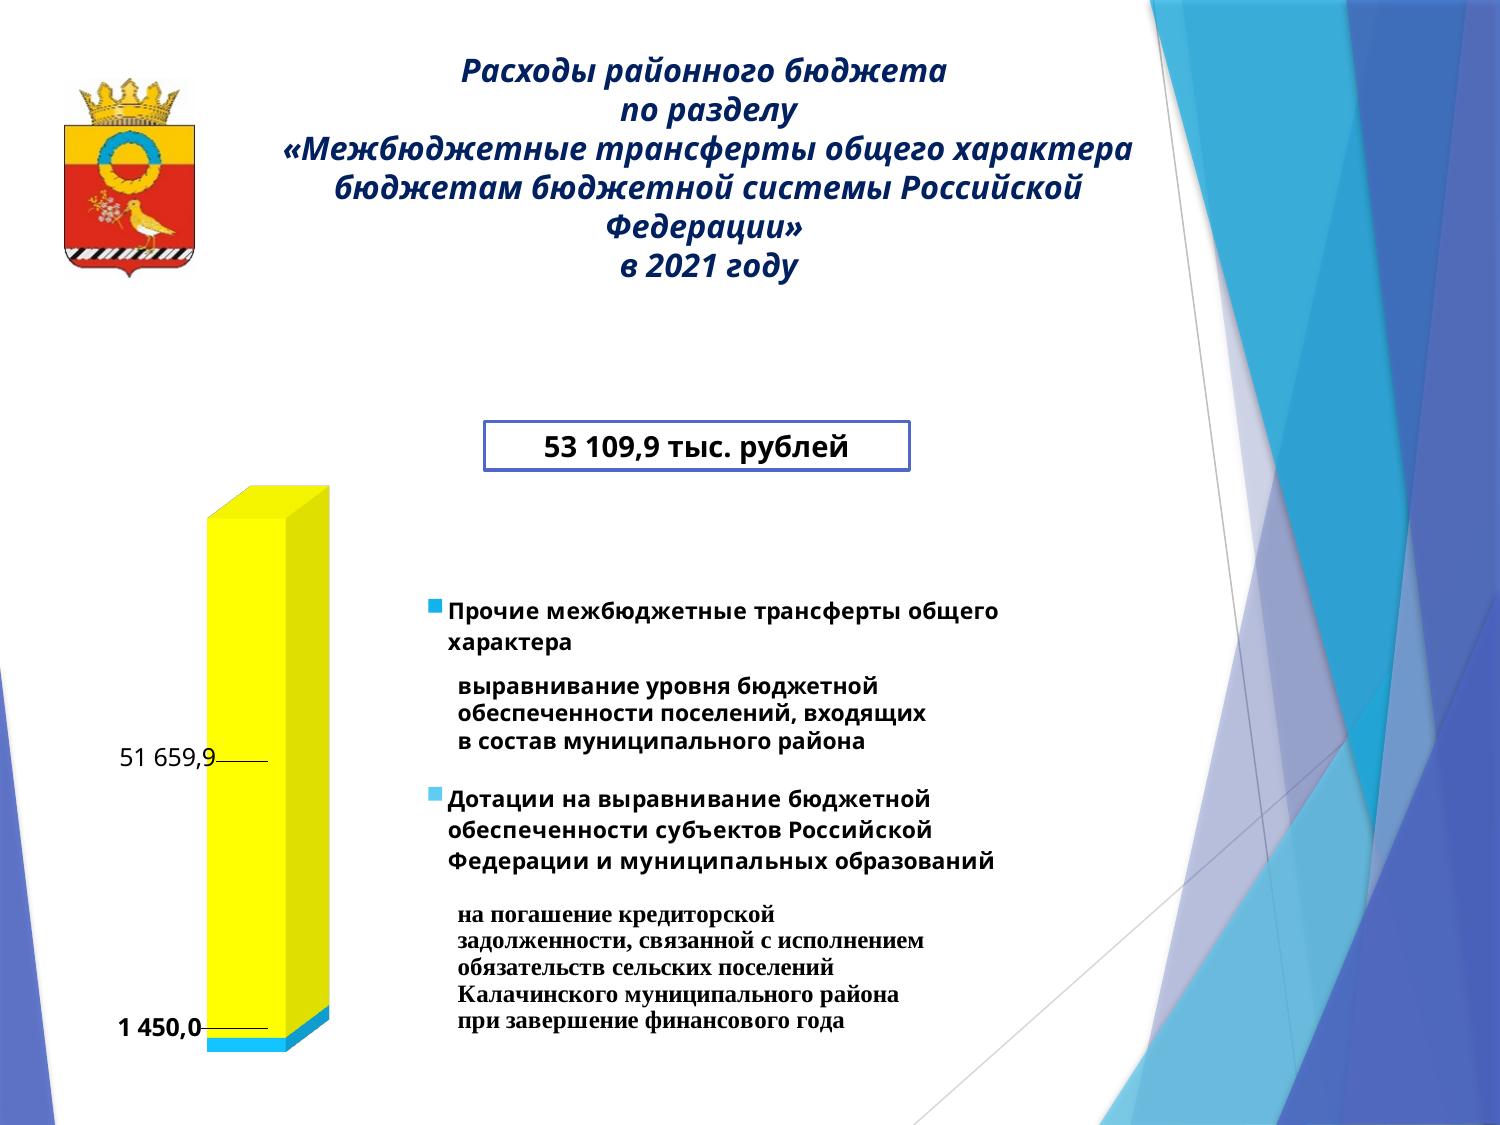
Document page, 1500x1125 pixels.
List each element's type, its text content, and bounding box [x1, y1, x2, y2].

title Расходы районного бюджета по разделу «Межбюджетные трансферты общего характера бюджетам бюджетной системы Российской Федерации» в 2021 году [218, 42, 1199, 374]
chart [76, 443, 1136, 1095]
picture [64, 77, 196, 280]
text_box 53 109,9 тыс. рублей [483, 420, 911, 443]
